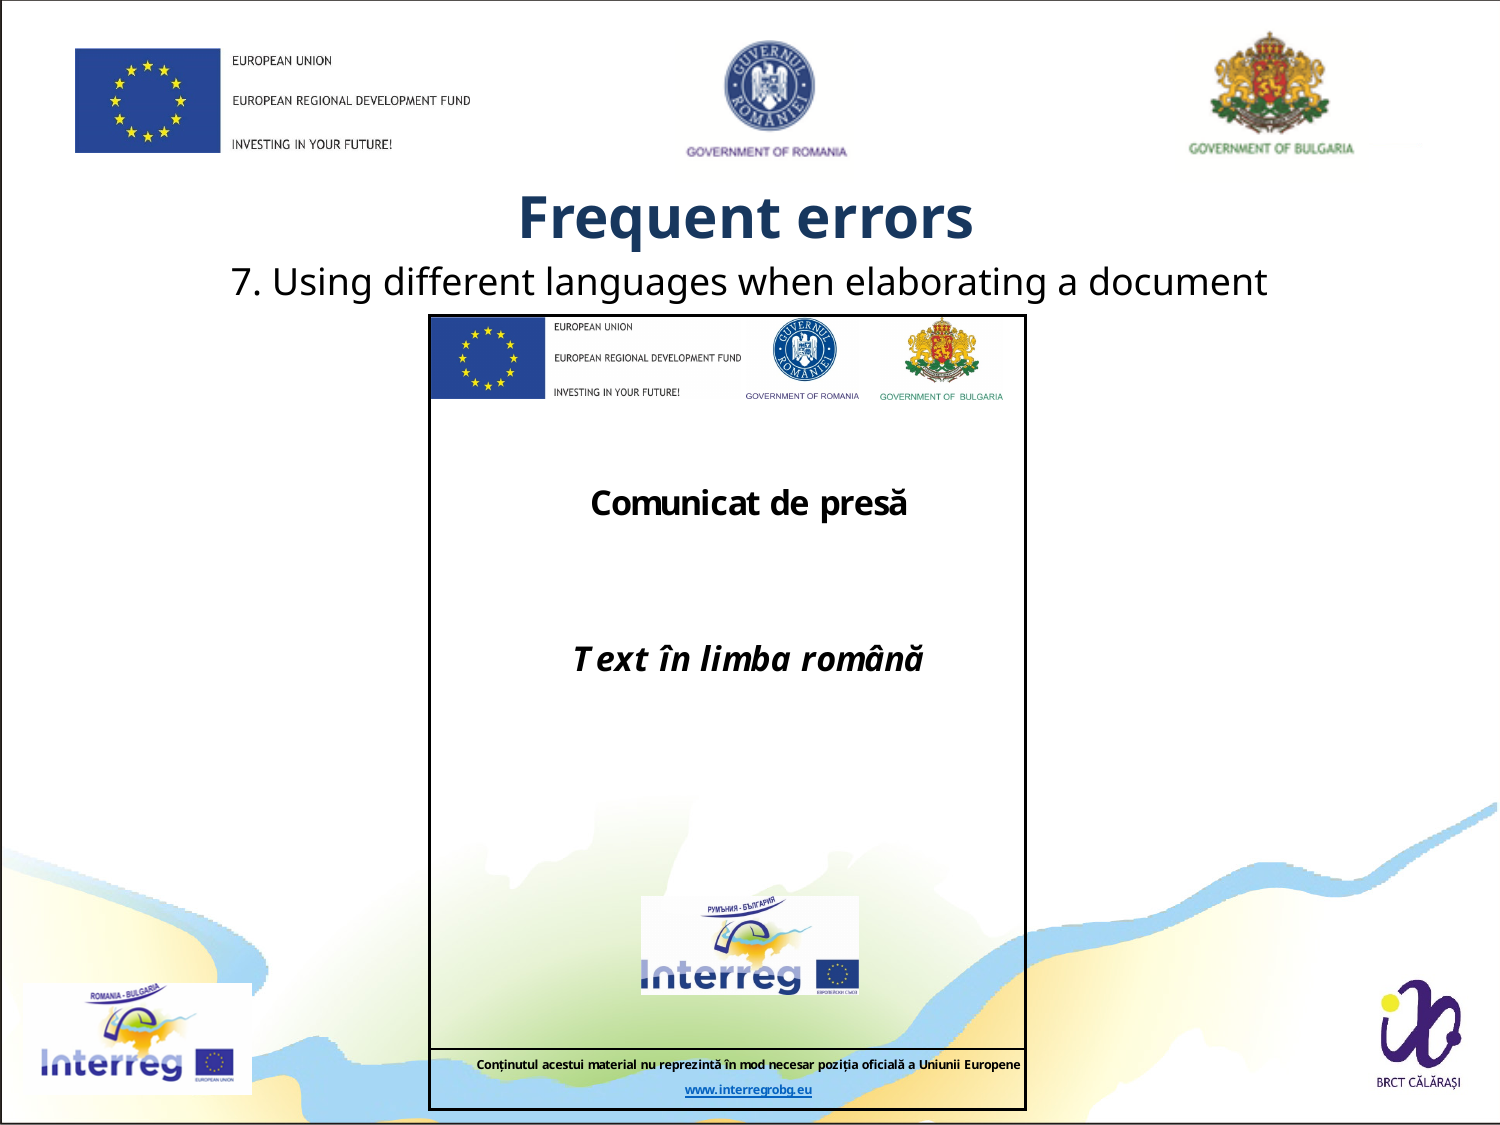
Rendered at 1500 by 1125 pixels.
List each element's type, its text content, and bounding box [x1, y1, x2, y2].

title Frequent errors [45, 179, 1447, 250]
list 7. Using different languages when elaborating a document [27, 250, 1473, 995]
picture [0, 0, 1500, 1125]
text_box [430, 316, 1025, 1109]
text_box [1175, 20, 1447, 144]
